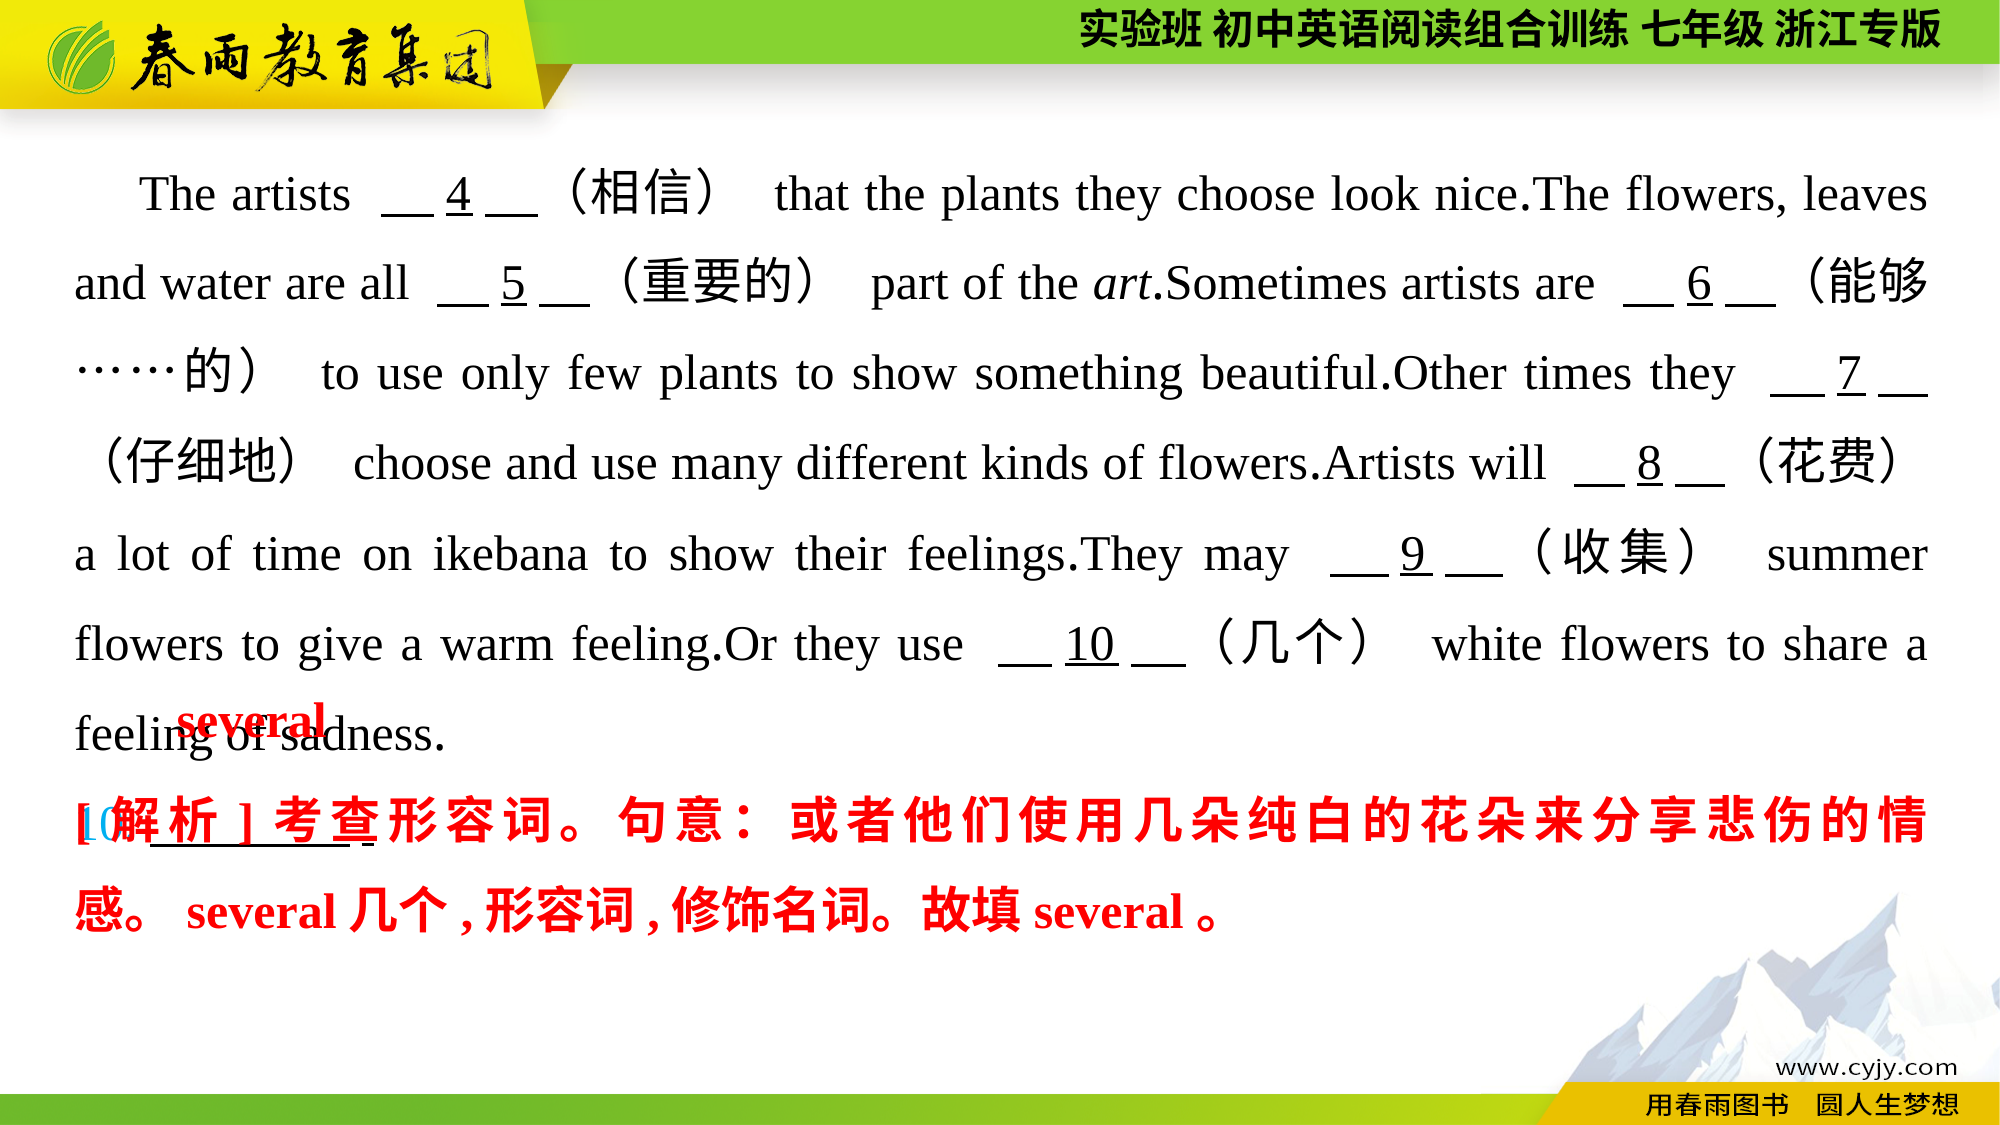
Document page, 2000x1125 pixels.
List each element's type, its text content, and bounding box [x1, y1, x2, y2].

picture [0, 0, 2000, 1125]
list The artists 4 （相信） that the plants they choose look nice.The flowers, leaves and water are all 5 （重要的） part of the art.Sometimes artists are 6 （能够……的） to use only few plants to show something beautiful.Other times they 7 （仔细地） choose and use many different kinds of flowers.Artists will 8 （花费） a lot of time on ikebana to show their feelings.They may 9 （收集） summer flowers to give a warm feeling.Or they use 10 （几个） white flowers to share a feeling of sadness. 10. . [59, 122, 1944, 751]
text_box several [161, 680, 342, 751]
text_box [解析]考查形容词。句意：或者他们使用几朵纯白的花朵来分享悲伤的情感。several几个,形容词,修饰名词。故填several。 [59, 751, 1944, 947]
